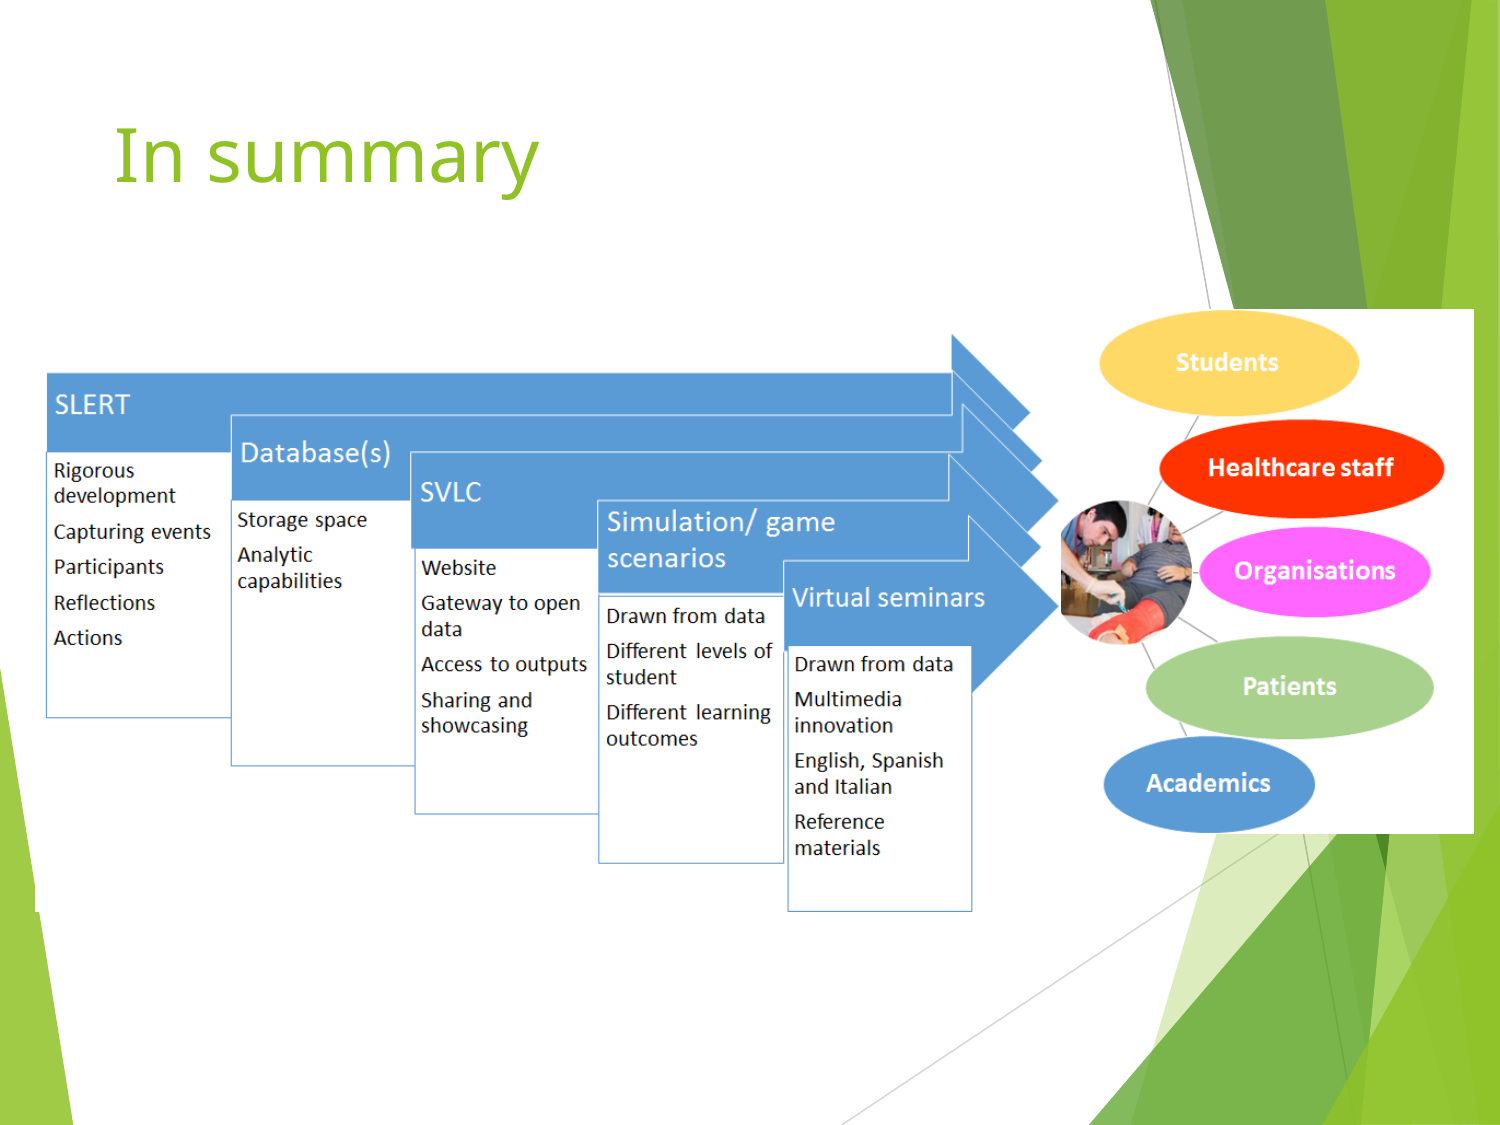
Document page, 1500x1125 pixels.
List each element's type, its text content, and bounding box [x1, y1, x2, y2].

title In summary [99, 99, 1142, 317]
picture [35, 291, 1475, 913]
